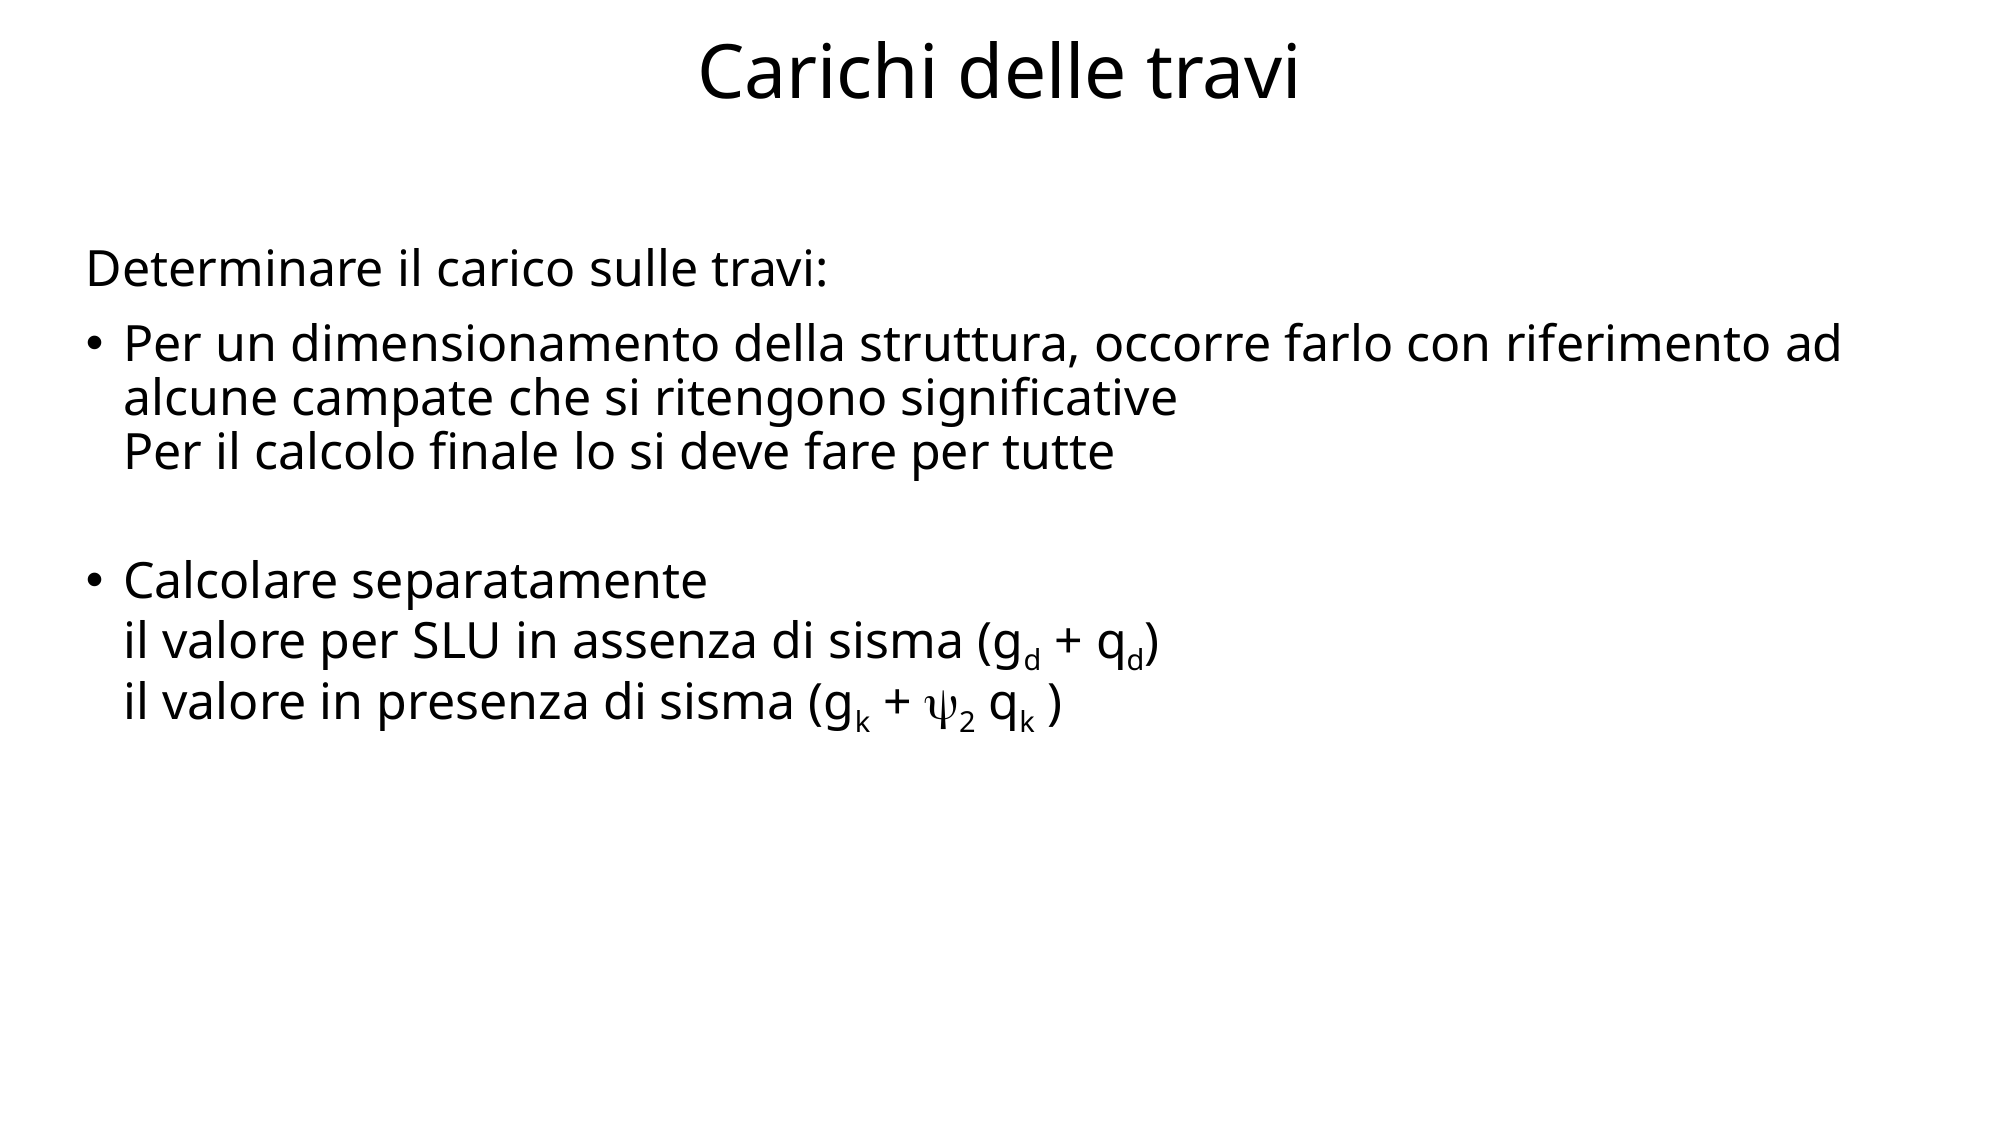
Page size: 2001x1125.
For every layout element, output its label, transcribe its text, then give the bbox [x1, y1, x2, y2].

list Determinare il carico sulle travi: Per un dimensionamento della struttura, occorre farlo con riferimento ad alcune campate che si ritengono significative Per il calcolo finale lo si deve fare per tutte Calcolare separatamente il valore per SLU in assenza di sisma (gd + qd) il valore in presenza di sisma (gk + 2 qk ) [70, 236, 1902, 741]
title Carichi delle travi [137, 0, 1863, 218]
